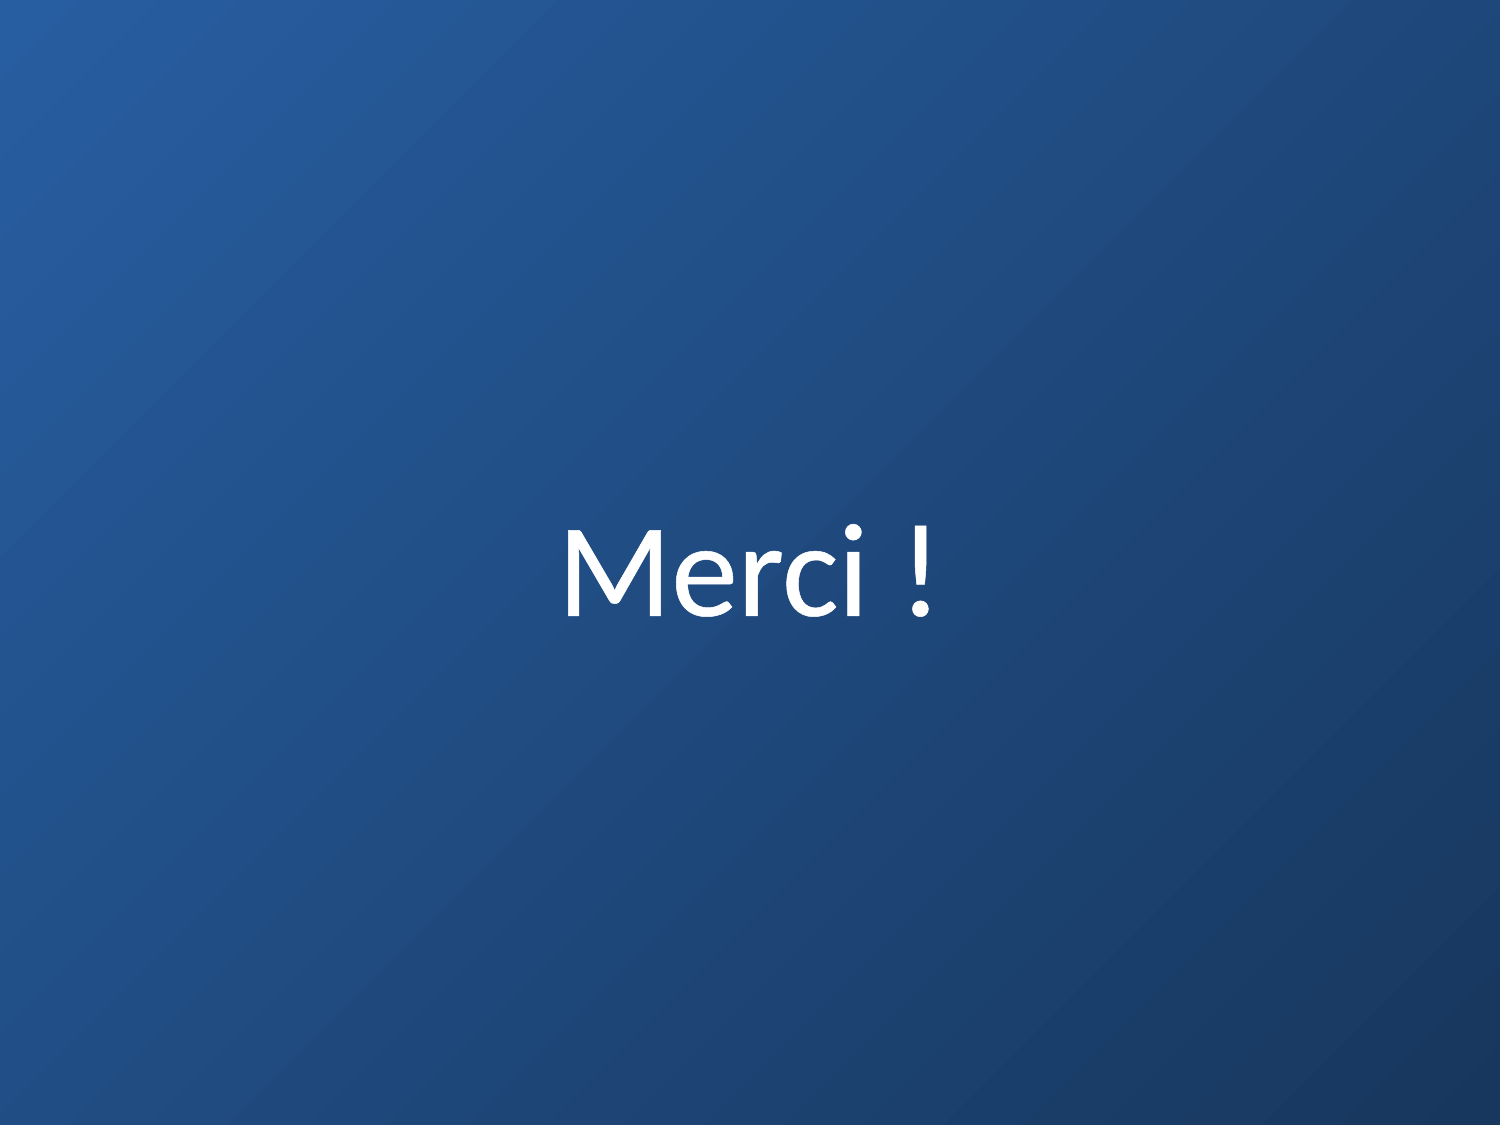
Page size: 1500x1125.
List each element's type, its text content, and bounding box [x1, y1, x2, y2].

text_box Merci ! [0, 0, 1500, 1125]
